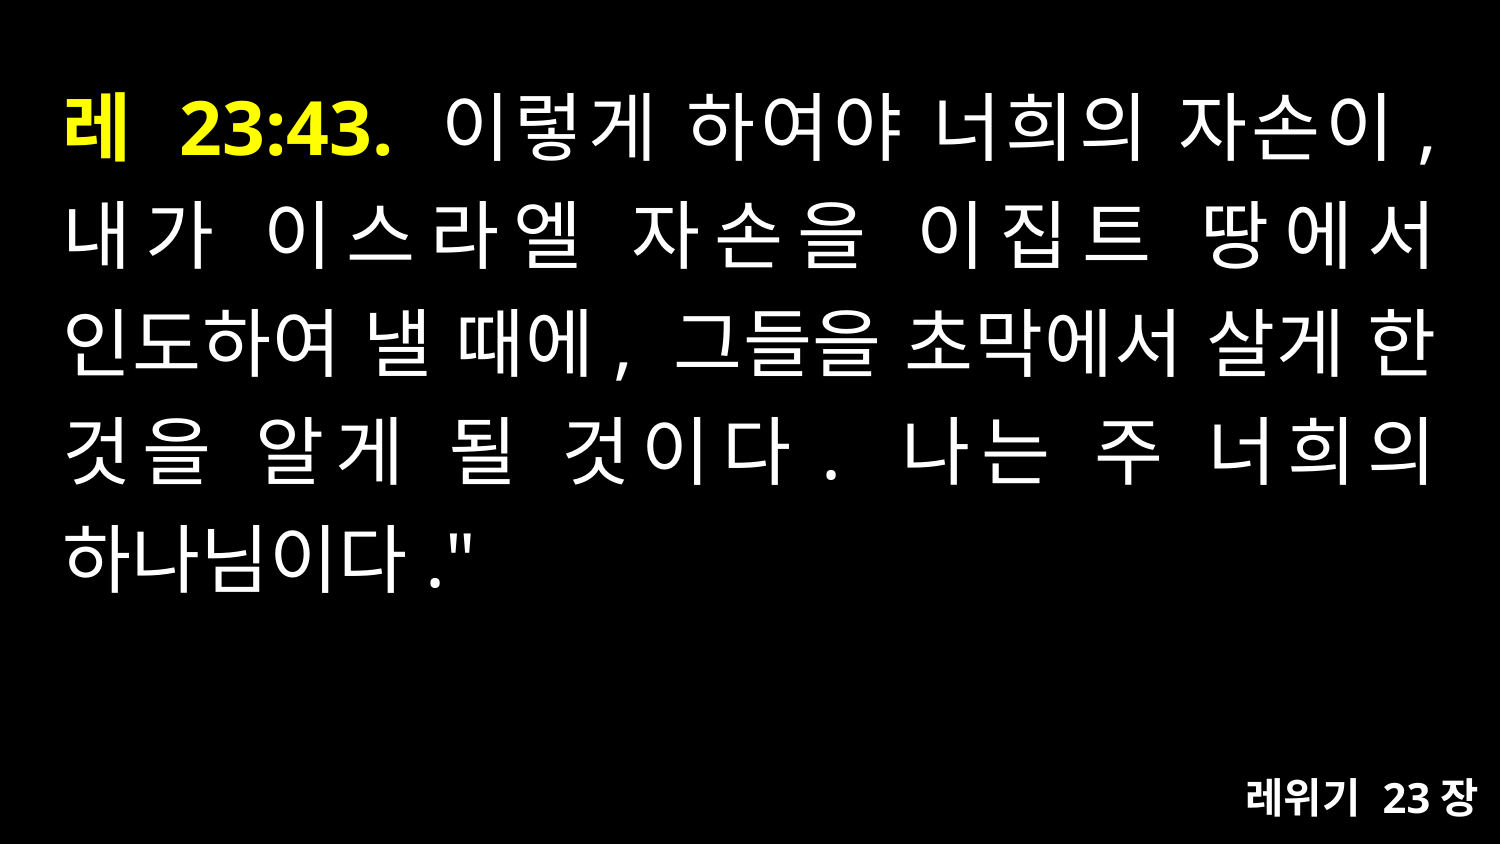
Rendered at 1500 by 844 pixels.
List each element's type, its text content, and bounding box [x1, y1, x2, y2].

subtitle 레위기 23장 [916, 770, 1500, 844]
title 레 23:43. 이렇게 하여야 너희의 자손이, 내가 이스라엘 자손을 이집트 땅에서 인도하여 낼 때에, 그들을 초막에서 살게 한 것을 알게 될 것이다. 나는 주 너희의 하나님이다." [0, 0, 1500, 844]
